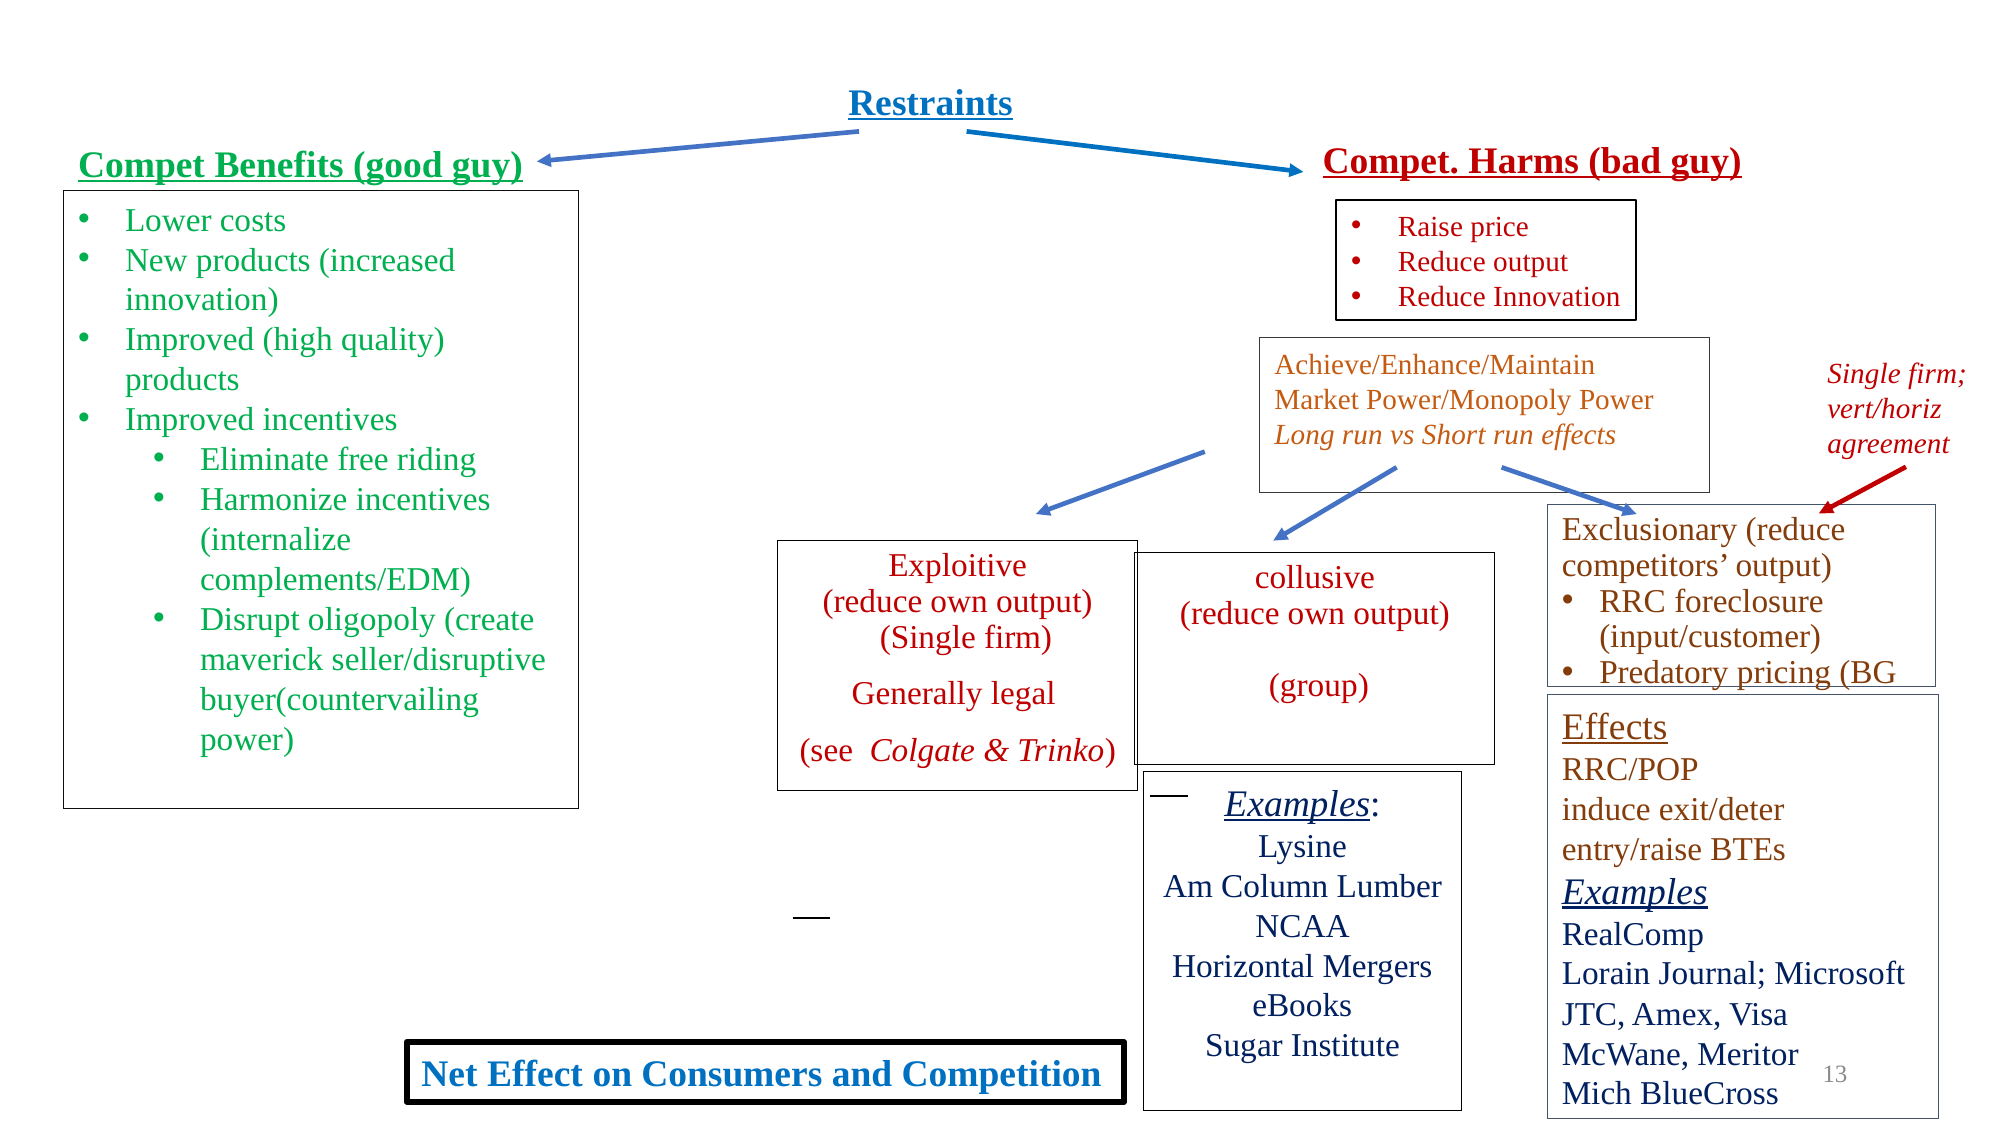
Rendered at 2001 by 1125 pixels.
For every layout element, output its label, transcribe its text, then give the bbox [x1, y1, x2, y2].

text_box Examples: Lysine Am Column Lumber NCAA Horizontal Mergers eBooks Sugar Institute [1143, 771, 1462, 1111]
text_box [1501, 467, 1637, 514]
text_box collusive (reduce own output) (group) [1134, 552, 1495, 765]
text_box Restraints [833, 70, 1028, 131]
text_box Compet. Harms (bad guy) [1308, 128, 1757, 189]
text_box Exclusionary (reduce competitors’ output) RRC foreclosure (input/customer) Predatory pricing (BG [1547, 504, 1936, 687]
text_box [1273, 467, 1397, 541]
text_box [1818, 466, 1906, 514]
text_box Exploitive (reduce own output) (Single firm) Generally legal (see Colgate & Trinko) [777, 540, 1138, 791]
text_box Net Effect on Consumers and Competition [406, 1041, 1124, 1102]
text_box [536, 131, 860, 162]
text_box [966, 131, 1304, 172]
text_box Effects RRC/POP induce exit/deter entry/raise BTEs Examples RealComp Lorain Journal; Microsoft JTC, Amex, Visa McWane, Meritor Mich BlueCross [1547, 694, 1939, 1119]
text_box Raise price Reduce output Reduce Innovation [1336, 200, 1636, 320]
text_box Single firm; vert/horiz agreement [1812, 346, 1994, 502]
slide_number 13 [1412, 1042, 1863, 1103]
text_box Compet Benefits (good guy) [63, 132, 579, 190]
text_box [1035, 451, 1205, 514]
text_box Achieve/Enhance/Maintain Market Power/Monopoly Power Long run vs Short run effects [1259, 337, 1710, 493]
text_box Lower costs New products (increased innovation) Improved (high quality) products Improved incentives Eliminate free riding Harmonize incentives (internalize complements/EDM) Disrupt oligopoly (create maverick seller/disruptive buyer(countervailing power) [63, 190, 579, 809]
